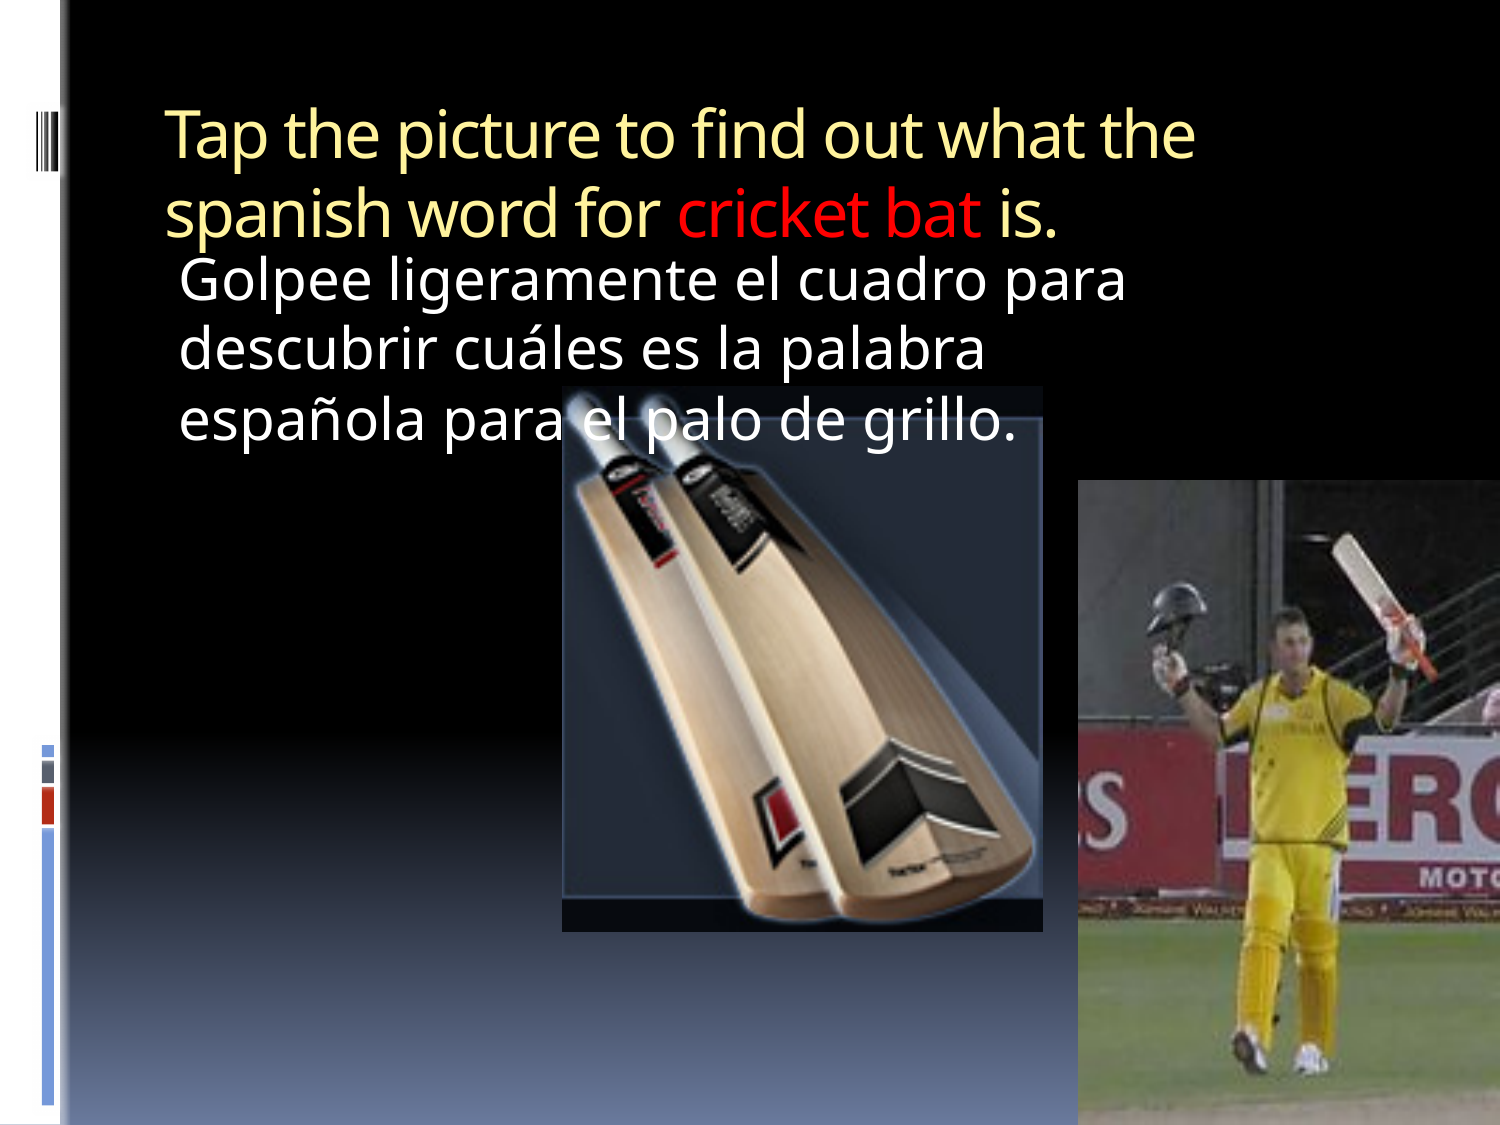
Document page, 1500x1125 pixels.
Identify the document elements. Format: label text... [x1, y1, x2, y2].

text_box Golpee ligeramente el cuadro para descubrir cuáles es la palabra española para el palo de grillo. [164, 234, 1254, 460]
picture [1077, 479, 1500, 1125]
title Tap the picture to find out what the spanish word for cricket bat is. [150, 83, 1425, 234]
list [561, 386, 1044, 932]
